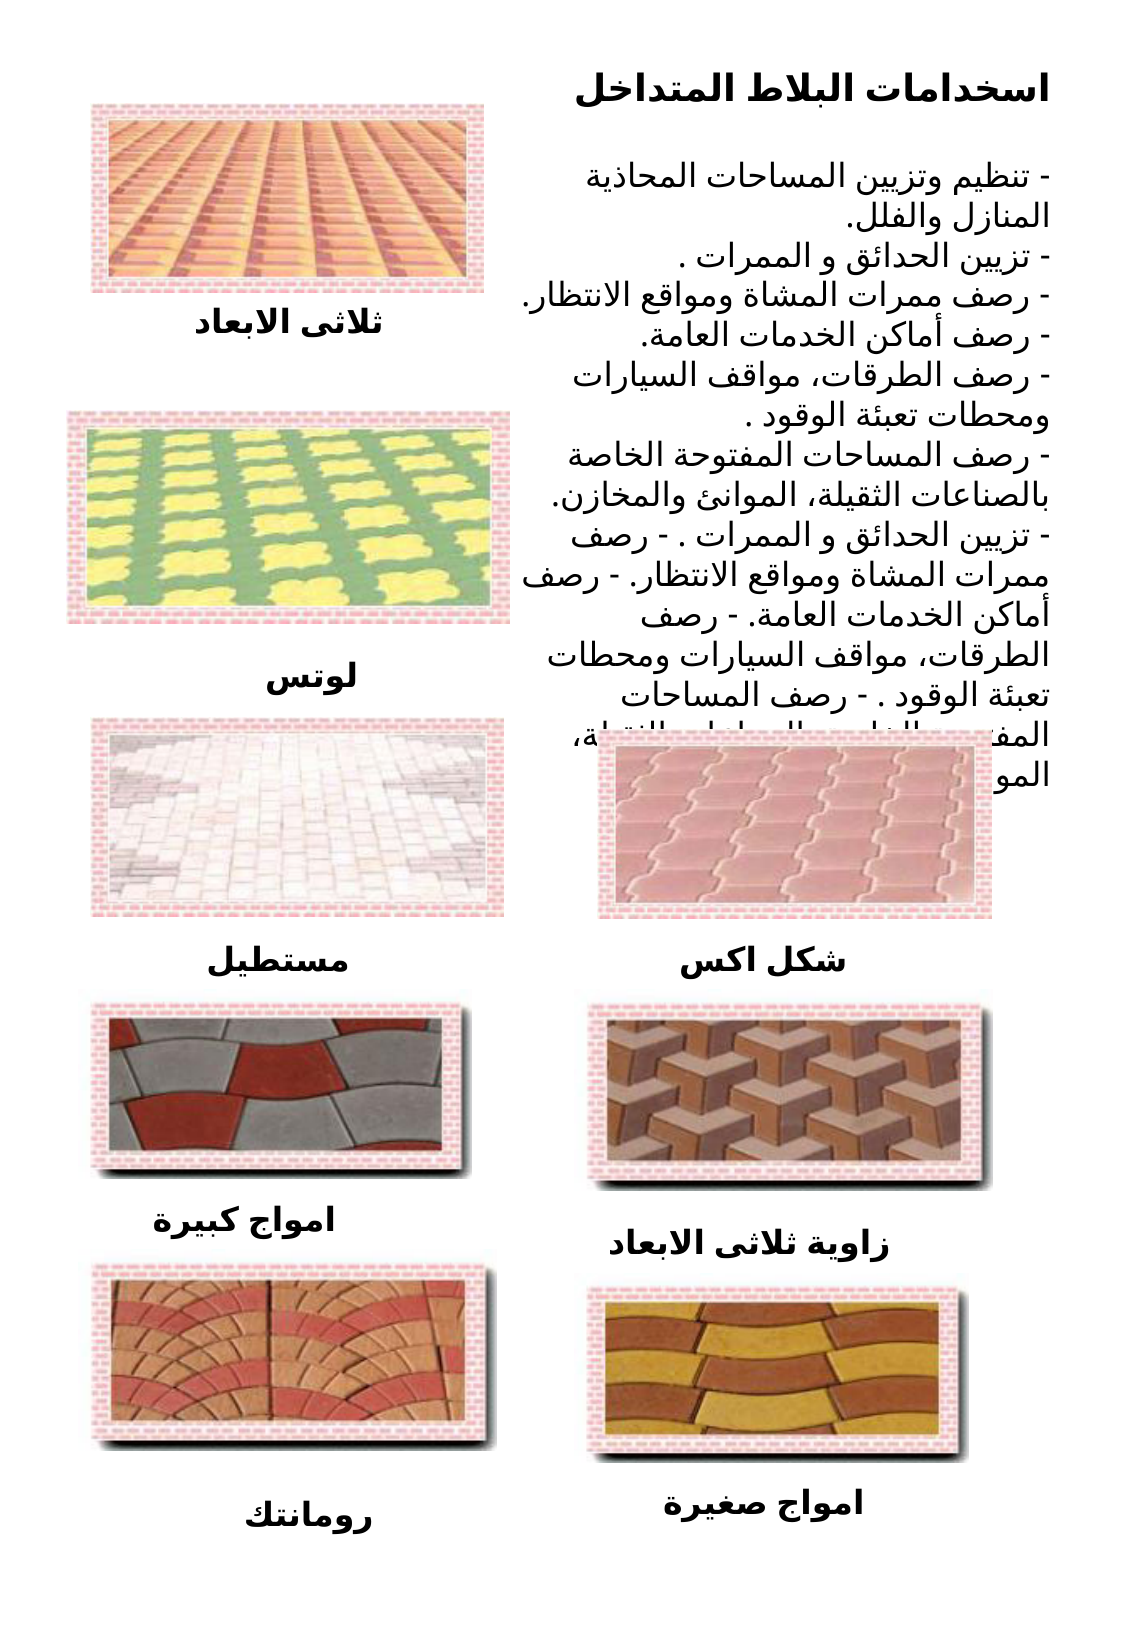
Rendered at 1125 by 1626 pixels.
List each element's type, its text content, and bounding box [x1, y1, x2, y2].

picture [597, 729, 992, 919]
text_box ثلاثى الابعاد [179, 301, 399, 348]
picture [89, 717, 504, 917]
text_box زاوية ثلاثى الابعاد [593, 1214, 906, 1269]
picture [77, 989, 473, 1179]
text_box مستطيل [191, 930, 365, 986]
picture [574, 989, 993, 1191]
text_box لوتس [250, 647, 373, 702]
text_box رومانتك [228, 1485, 389, 1541]
picture [573, 1272, 969, 1463]
text_box امواج كبيرة [137, 1190, 351, 1246]
picture [66, 410, 510, 624]
text_box امواج صغيرة [648, 1473, 880, 1529]
picture [89, 103, 484, 293]
text_box اسخدامات البلاط المتداخل - تنظيم وتزيين المساحات المحاذية المنازل والفلل. - تزيين الحدائق و الممرات . - رصف ممرات المشاة ومواقع الانتظار. - رصف أماكن الخدمات العامة. - رصف الطرقات، مواقف السيارات ومحطات تعبئة الوقود . - رصف المساحات المفتوحة الخاصة بالصناعات الثقيلة، الموانئ والمخازن. - تزيين الحدائق و الممرات . - رصف ممرات المشاة ومواقع الانتظار. - رصف أماكن الخدمات العامة. - رصف الطرقات، مواقف السيارات ومحطات تعبئة الوقود . - رصف المساحات المفتوحة الخاصة بالصناعات الثقيلة، الموانئ والمخازن. [503, 56, 1066, 800]
picture [77, 1249, 497, 1451]
text_box شكل اكس [664, 930, 863, 986]
